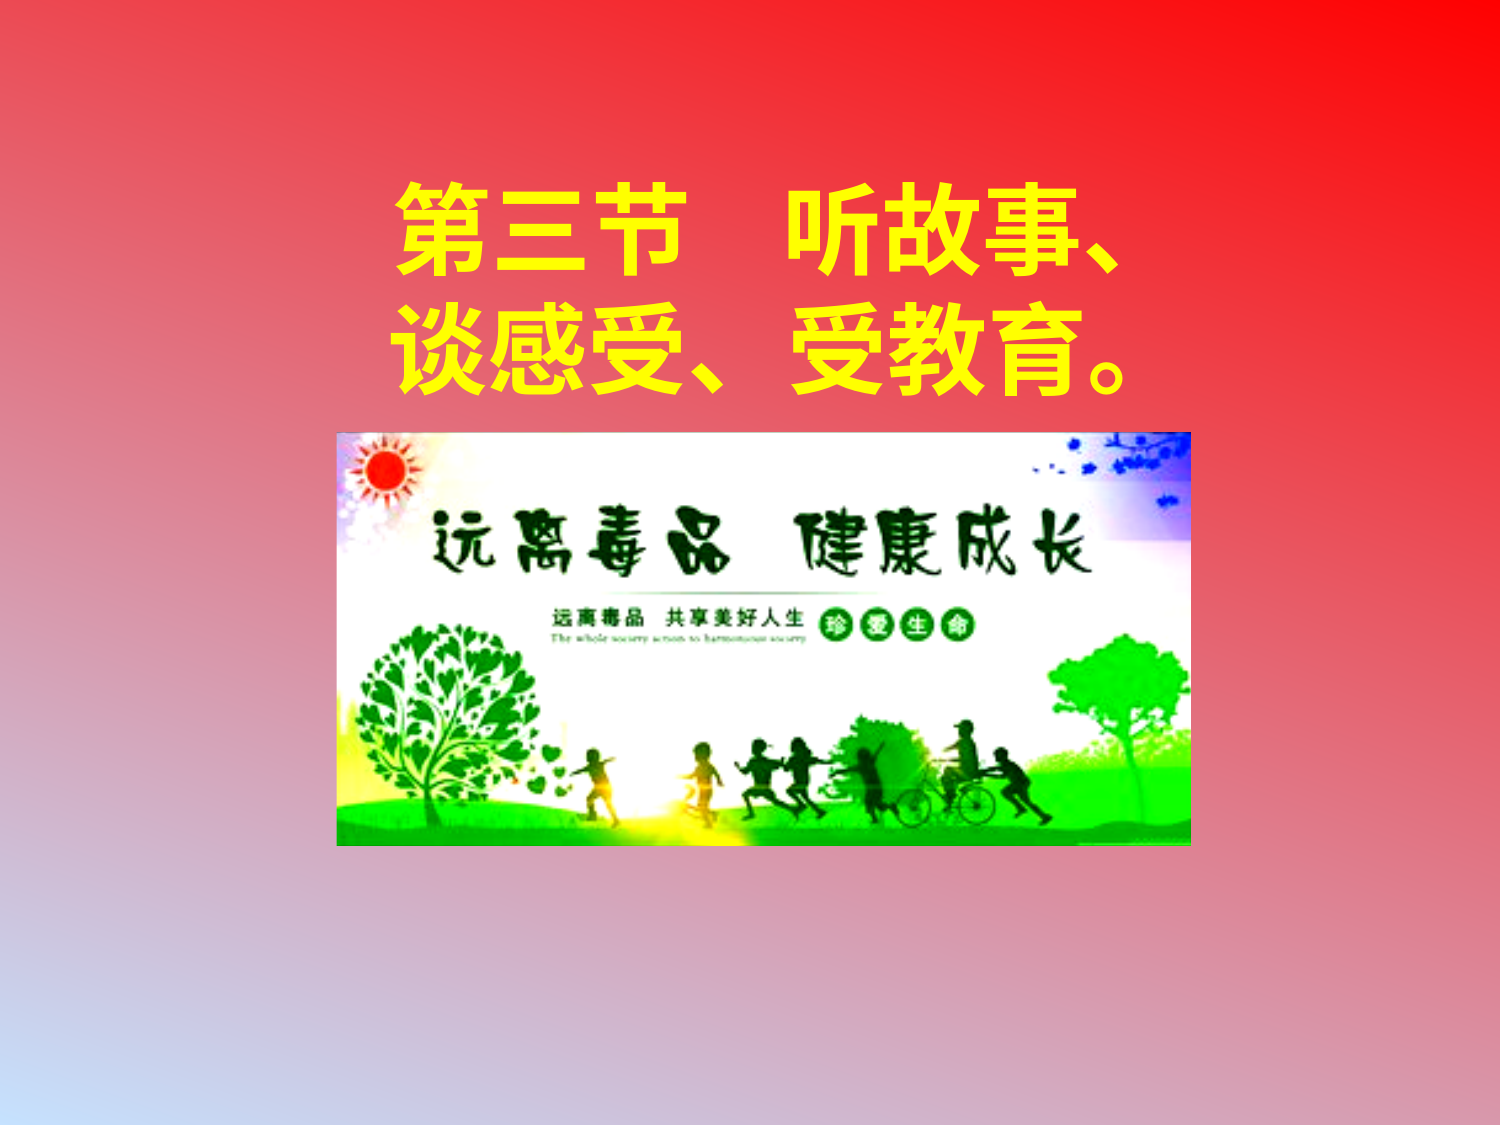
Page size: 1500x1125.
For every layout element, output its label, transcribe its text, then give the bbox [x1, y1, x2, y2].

picture [336, 432, 1192, 847]
title 第三节 听故事、 谈感受、受教育。 [111, 184, 1463, 391]
